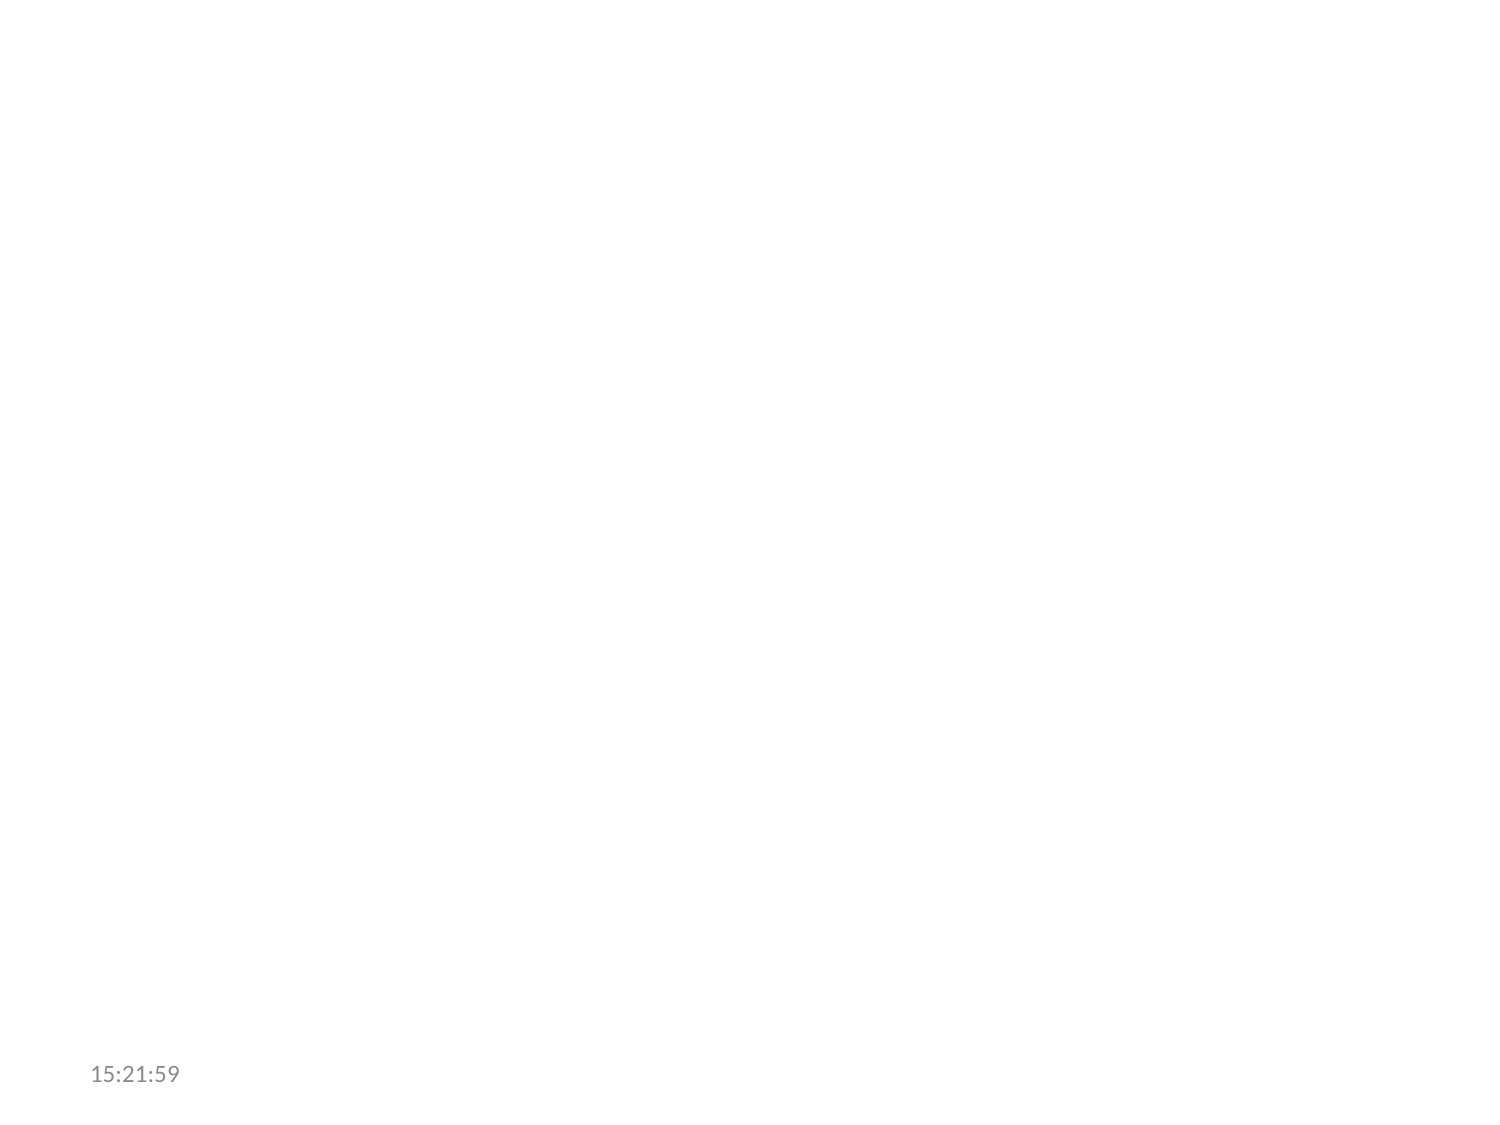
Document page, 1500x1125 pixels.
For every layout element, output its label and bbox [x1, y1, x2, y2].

slide_number [75, 1042, 425, 1103]
